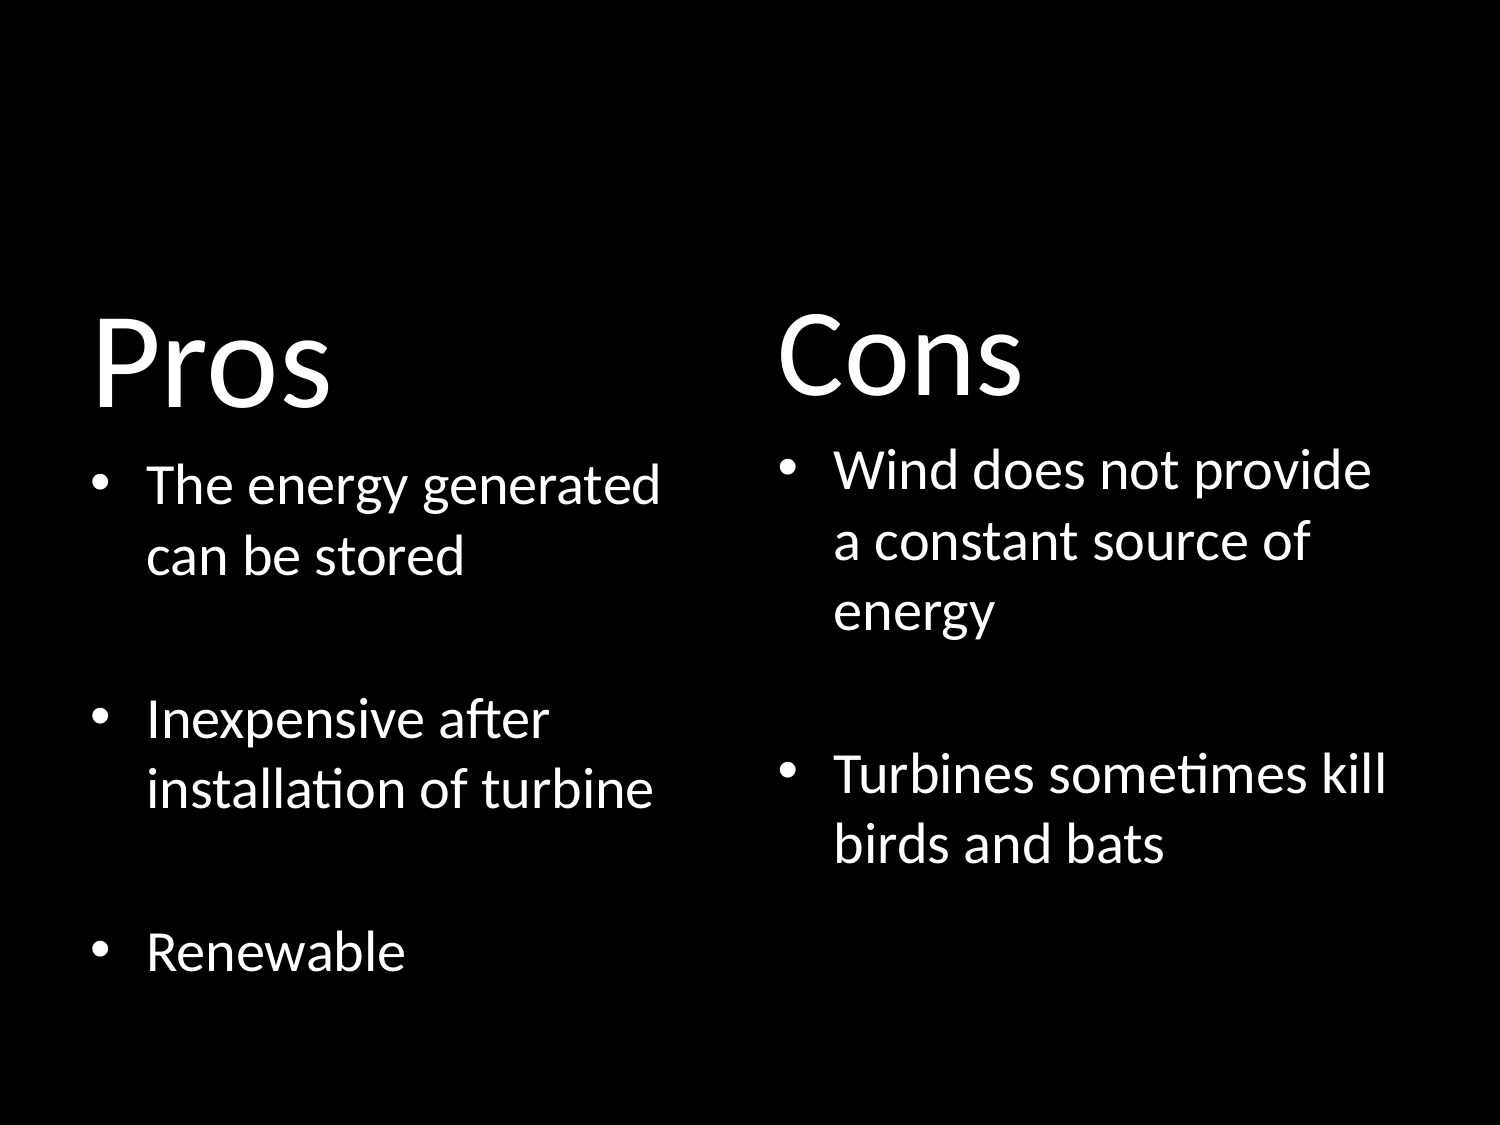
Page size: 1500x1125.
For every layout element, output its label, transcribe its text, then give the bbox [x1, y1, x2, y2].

list Pros The energy generated can be stored Inexpensive after installation of turbine Renewable [75, 262, 738, 1005]
list Cons Wind does not provide a constant source of energy Turbines sometimes kill birds and bats [762, 262, 1425, 1005]
